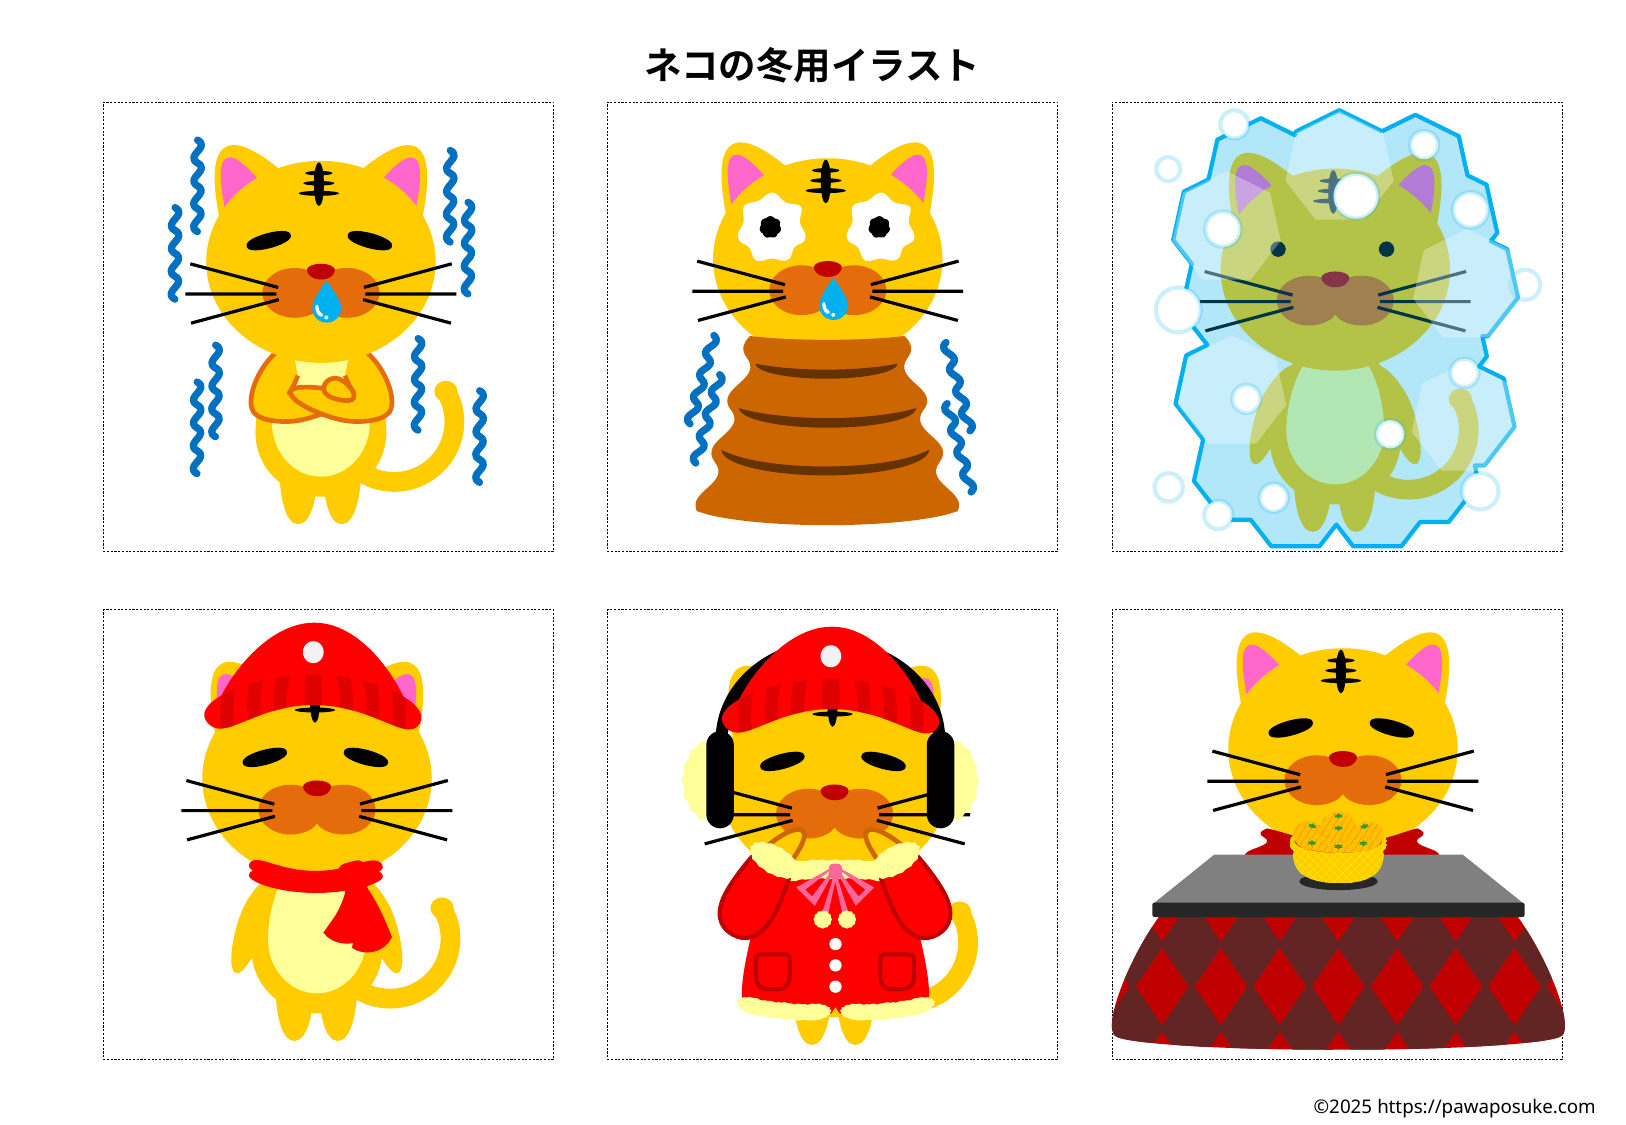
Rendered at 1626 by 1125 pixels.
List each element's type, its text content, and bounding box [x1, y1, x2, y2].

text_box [691, 139, 964, 526]
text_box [1154, 109, 1541, 547]
text_box ネコの冬用イラスト [629, 34, 996, 95]
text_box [681, 626, 980, 1046]
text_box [181, 622, 461, 1042]
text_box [1111, 629, 1566, 1050]
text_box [170, 139, 484, 525]
